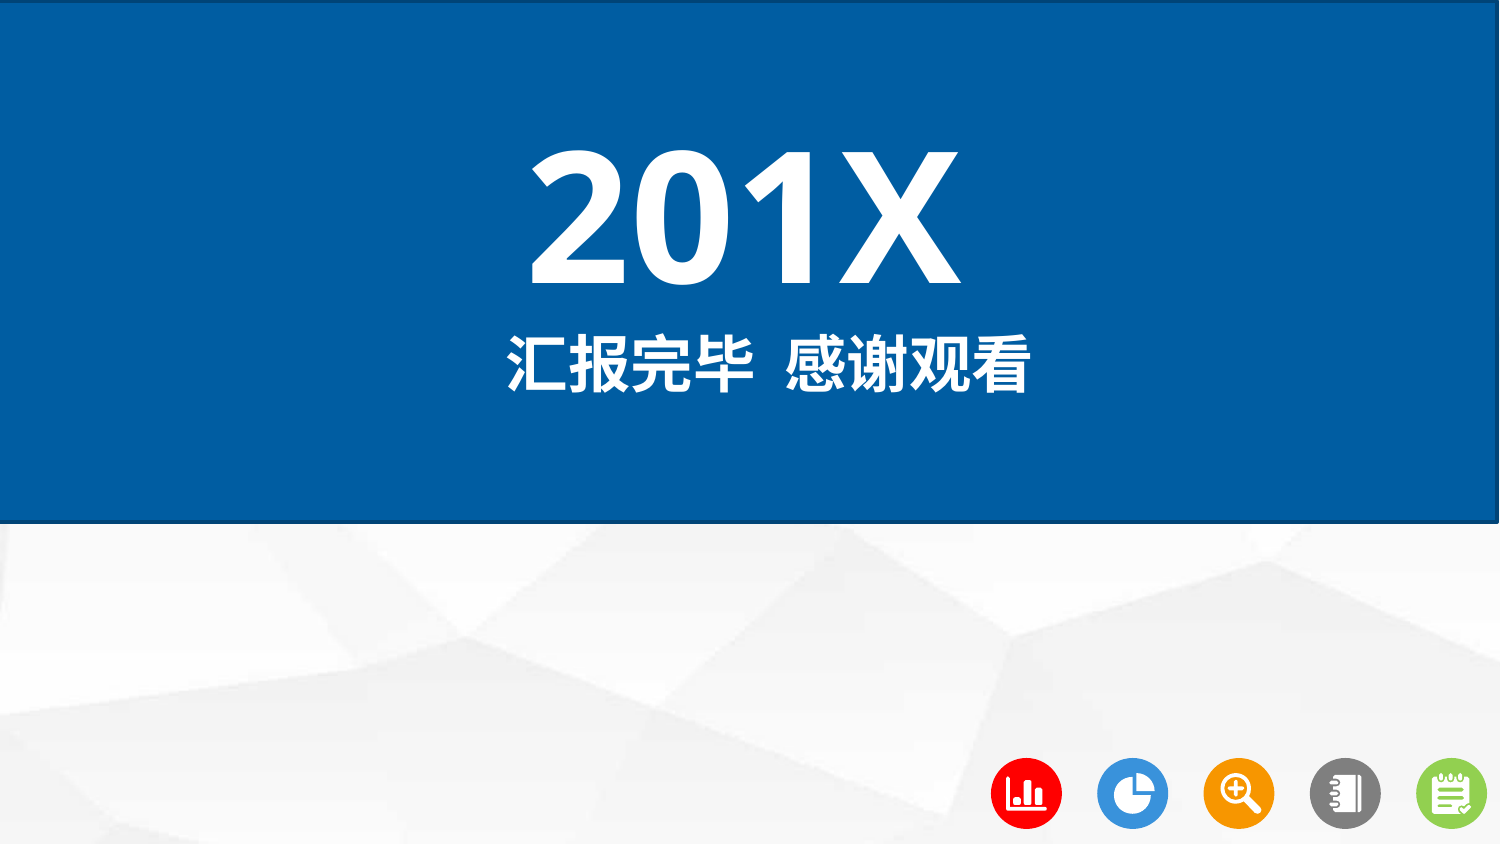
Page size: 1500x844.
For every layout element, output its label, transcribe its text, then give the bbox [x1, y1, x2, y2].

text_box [1415, 757, 1488, 830]
text_box 汇报完毕 感谢观看 [205, 320, 1050, 404]
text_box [990, 757, 1063, 830]
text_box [1096, 757, 1169, 830]
text_box 201X [514, 94, 974, 326]
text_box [1203, 757, 1275, 830]
picture [0, 0, 1500, 844]
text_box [1309, 757, 1382, 830]
text_box [0, 0, 1499, 524]
